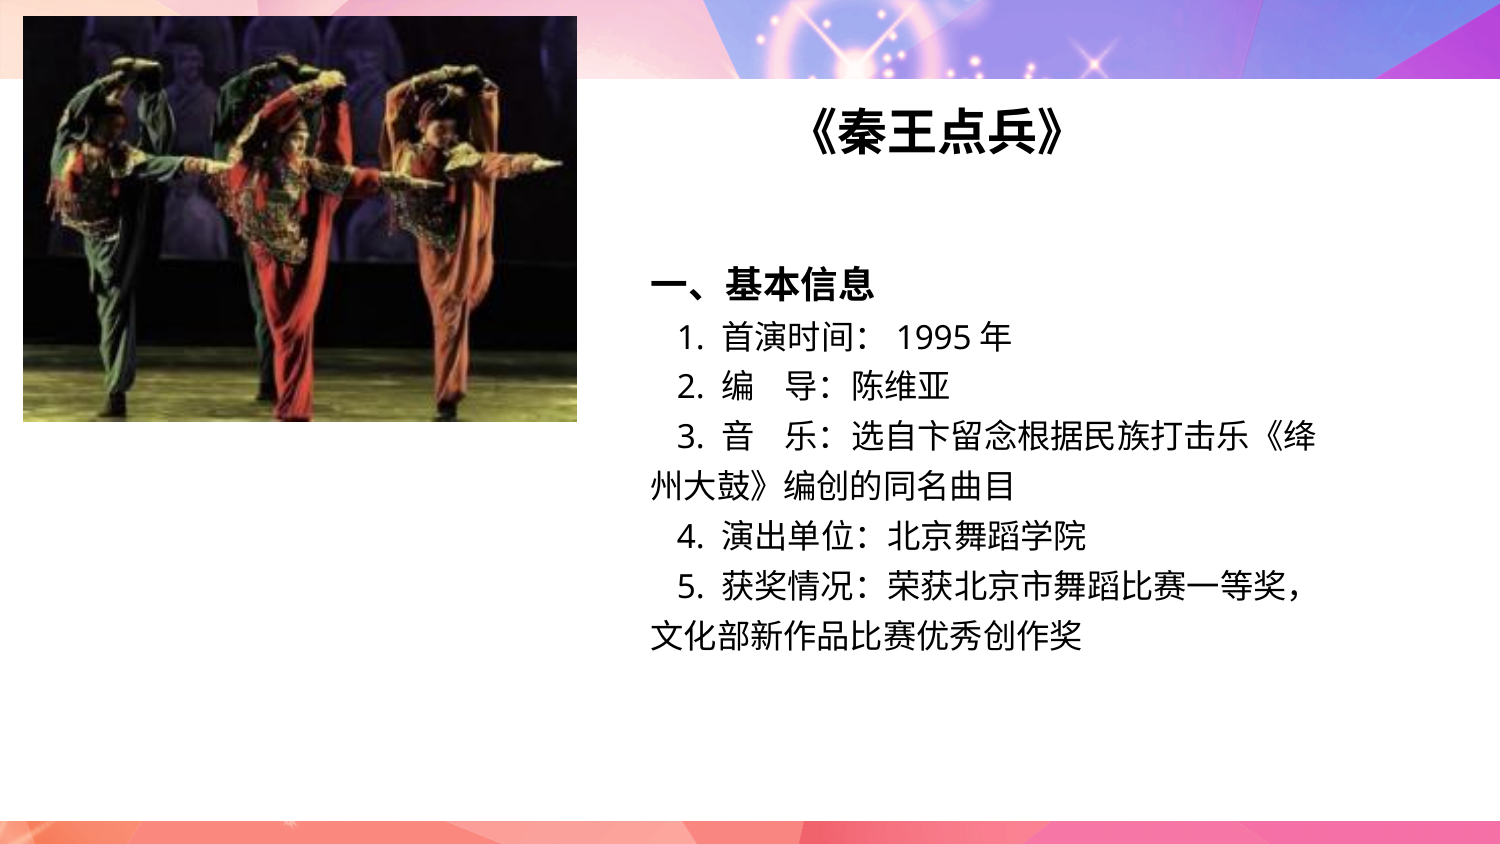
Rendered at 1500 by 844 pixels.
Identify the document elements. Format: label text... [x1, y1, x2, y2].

text_box 一、基本信息 1. 首演时间：1995年 2. 编 导：陈维亚 3. 音 乐：选自卞留念根据民族打击乐《绛州大鼓》编创的同名曲目 4. 演出单位：北京舞蹈学院 5. 获奖情况：荣获北京市舞蹈比赛一等奖，文化部新作品比赛优秀创作奖 [635, 242, 1355, 743]
picture [0, 0, 1500, 422]
text_box 《秦王点兵》 [577, 93, 1355, 168]
picture [0, 821, 1500, 844]
